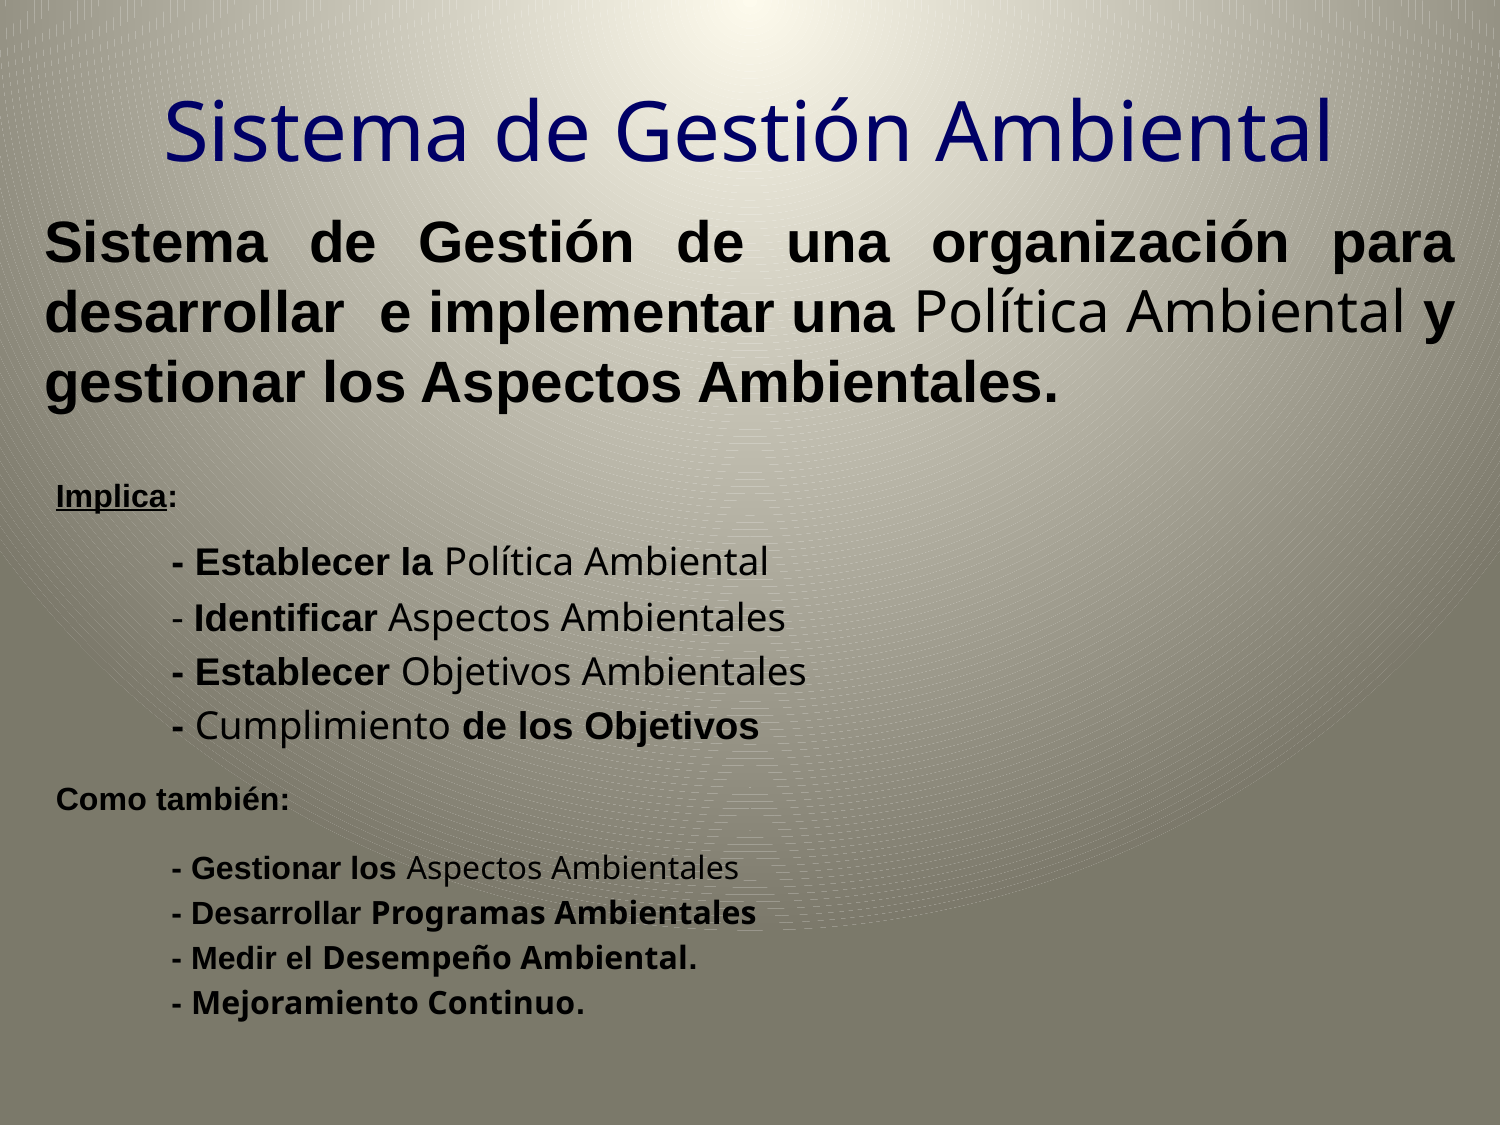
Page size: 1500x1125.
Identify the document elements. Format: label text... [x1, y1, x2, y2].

text_box Sistema de Gestión de una organización para desarrollar e implementar una Política Ambiental y gestionar los Aspectos Ambientales. [29, 196, 1471, 537]
text_box Sistema de Gestión Ambiental [0, 66, 1500, 191]
text_box Implica: - Establecer la Política Ambiental - Identificar Aspectos Ambientales - Establecer Objetivos Ambientales - Cumplimiento de los Objetivos Como también: - Gestionar los Aspectos Ambientales - Desarrollar Programas Ambientales - Medir el Desempeño Ambiental. - Mejoramiento Continuo. [41, 467, 1471, 1035]
